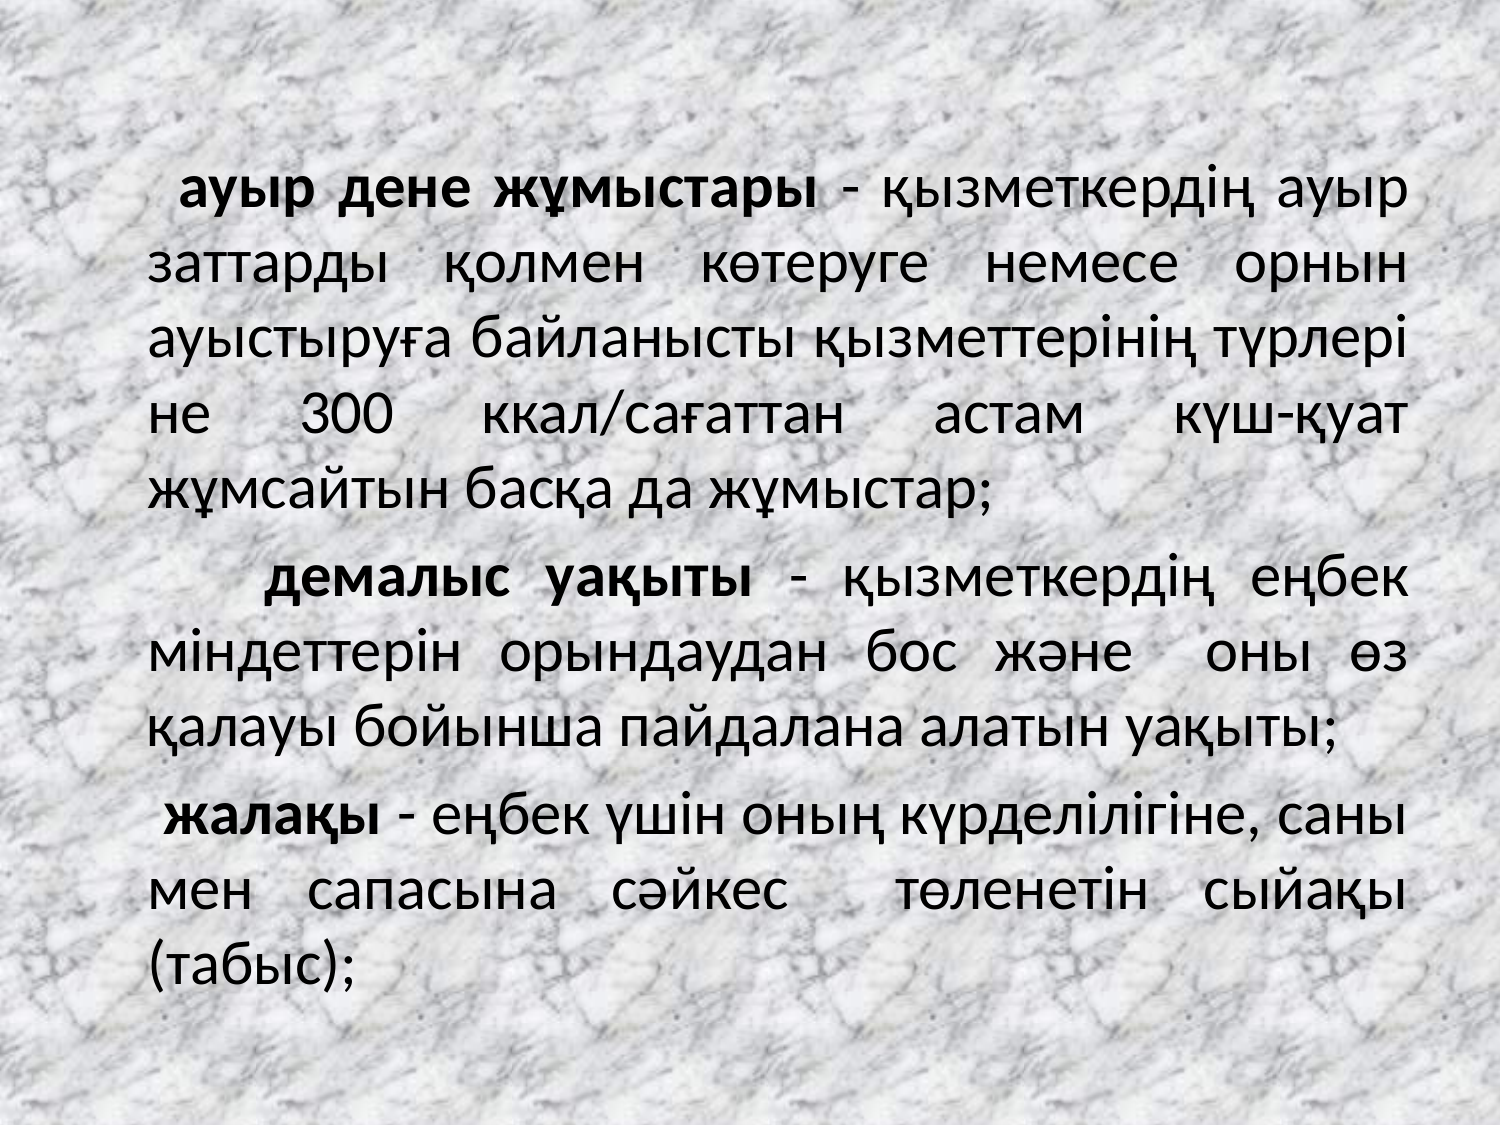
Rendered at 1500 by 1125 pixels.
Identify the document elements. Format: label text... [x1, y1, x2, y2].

picture [0, 0, 1500, 1125]
list ауыр дене жұмыстары - қызметкердiң ауыр заттарды қолмен көтеруге немесе орнын ауыстыруға байланысты қызметтерiнiң түрлерi не 300 ккал/сағаттан астам күш-қуат жұмсайтын басқа да жұмыстар; демалыс уақыты - қызметкердiң еңбек мiндеттерiн орындаудан бос және оны өз қалауы бойынша пайдалана алатын уақыты; жалақы - еңбек үшiн оның күрделiлiгiне, саны мен сапасына сәйкес төленетiн сыйақы (табыс); [75, 137, 1425, 1005]
